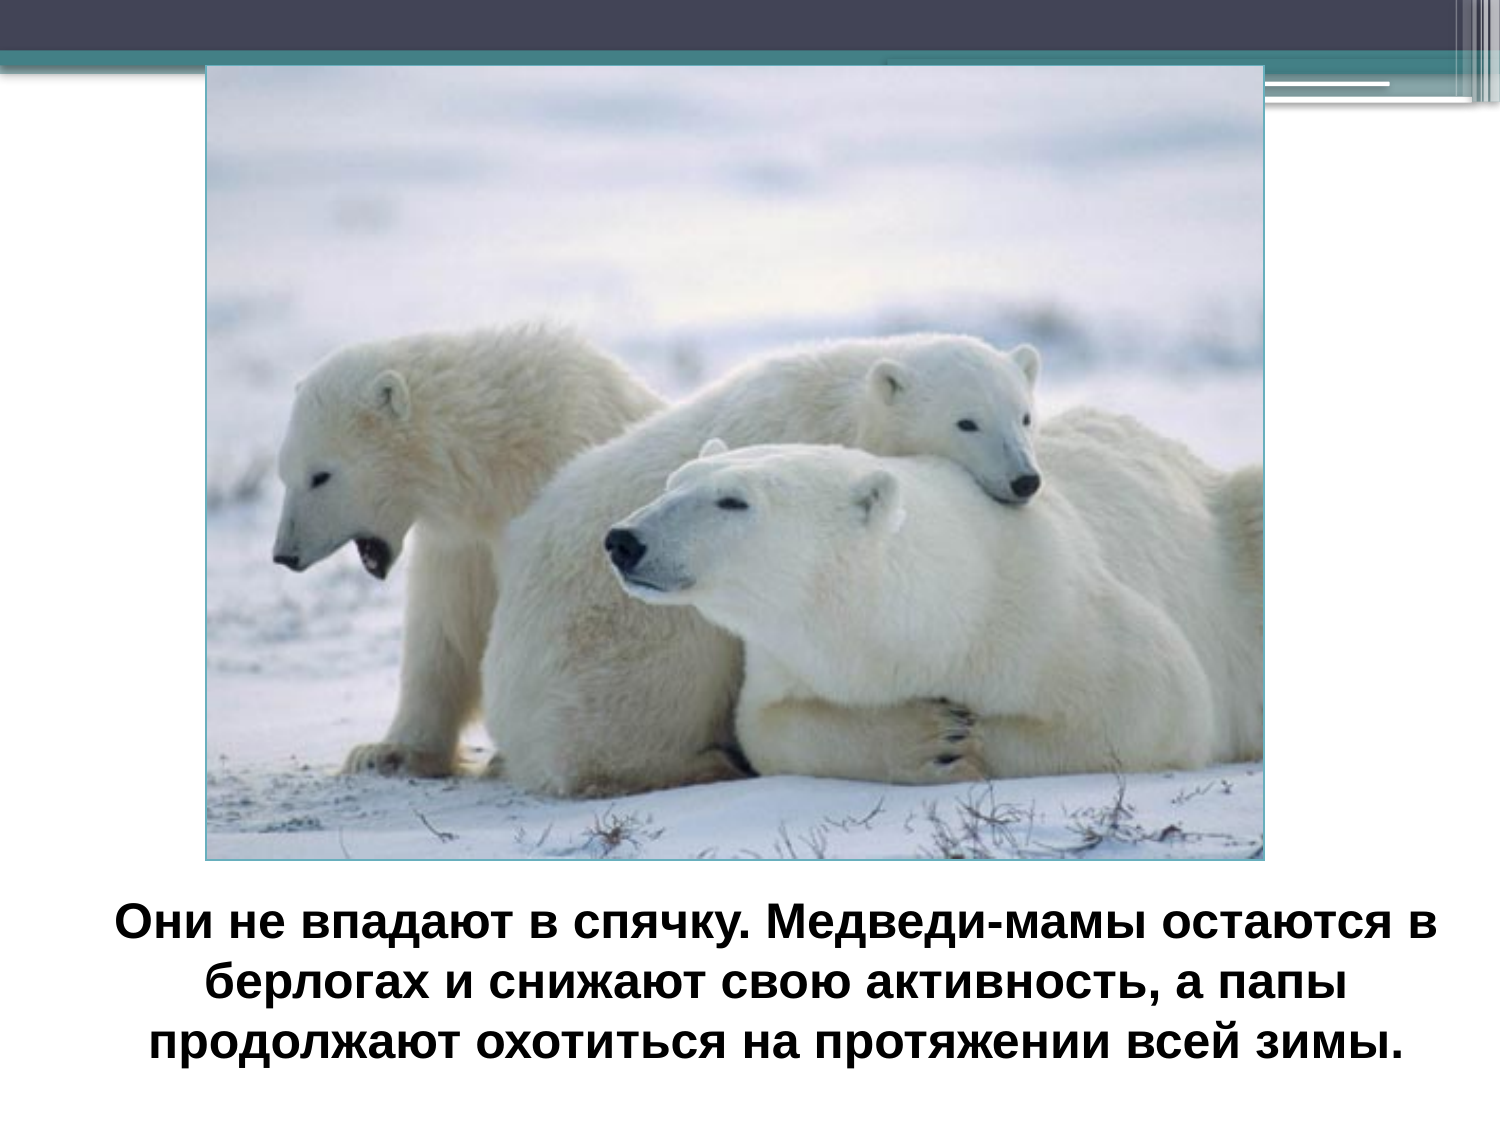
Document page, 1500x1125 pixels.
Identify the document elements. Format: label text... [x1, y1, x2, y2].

text_box Они не впадают в спячку. Медведи-мамы остаются в берлогах и снижают свою активность, а папы продолжают охотиться на протяжении всей зимы. [53, 881, 1500, 1077]
picture [206, 66, 1264, 860]
